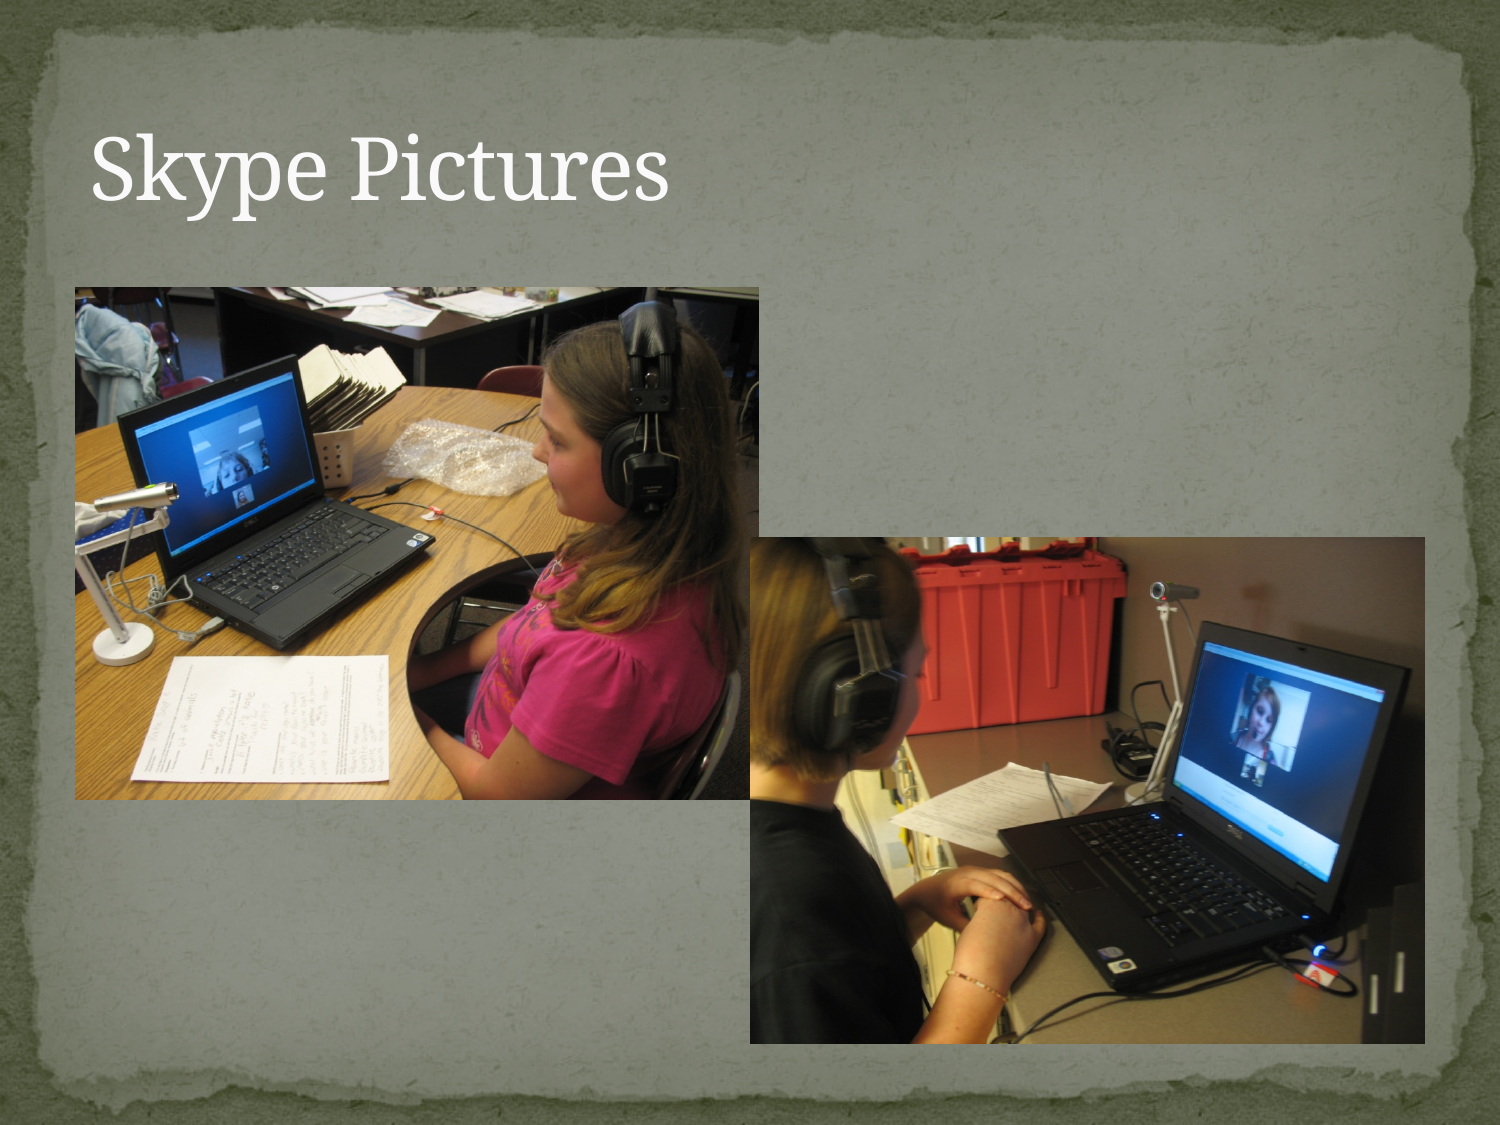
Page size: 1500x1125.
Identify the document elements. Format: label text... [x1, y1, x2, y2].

title Skype Pictures [74, 24, 1425, 225]
picture [75, 287, 1426, 1044]
